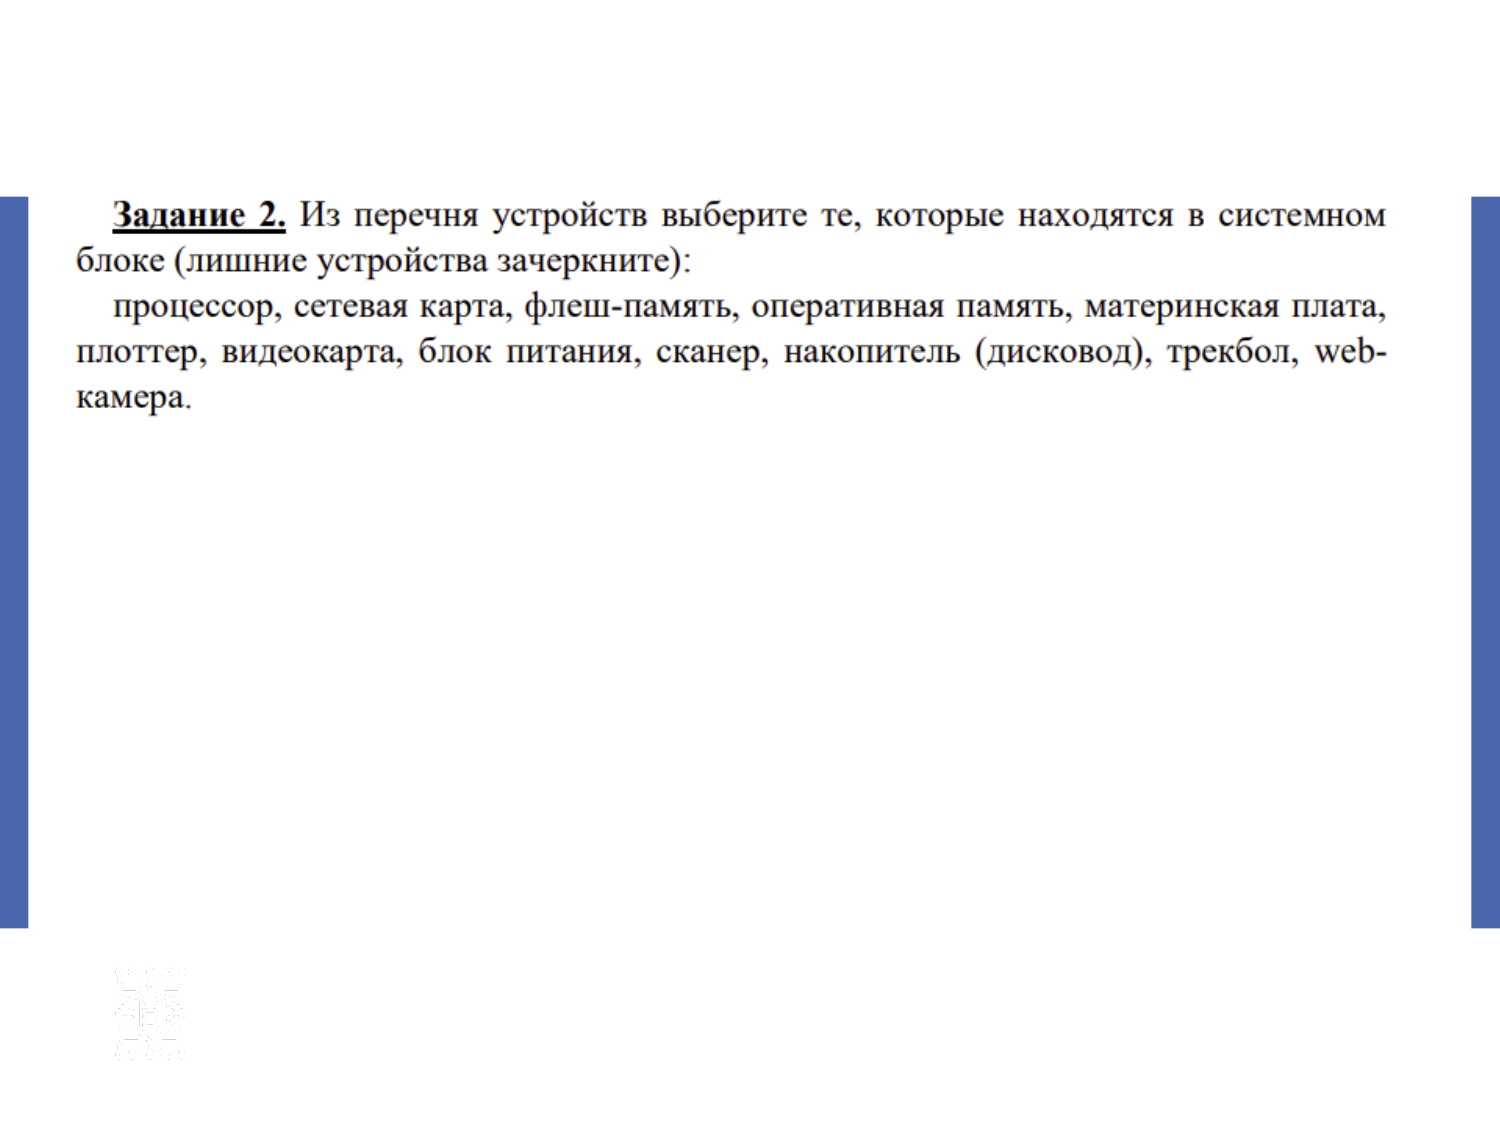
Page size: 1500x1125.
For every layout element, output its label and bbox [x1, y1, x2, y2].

picture [113, 964, 187, 1062]
text_box [0, 196, 29, 929]
picture [47, 173, 1426, 433]
text_box [1470, 196, 1500, 929]
